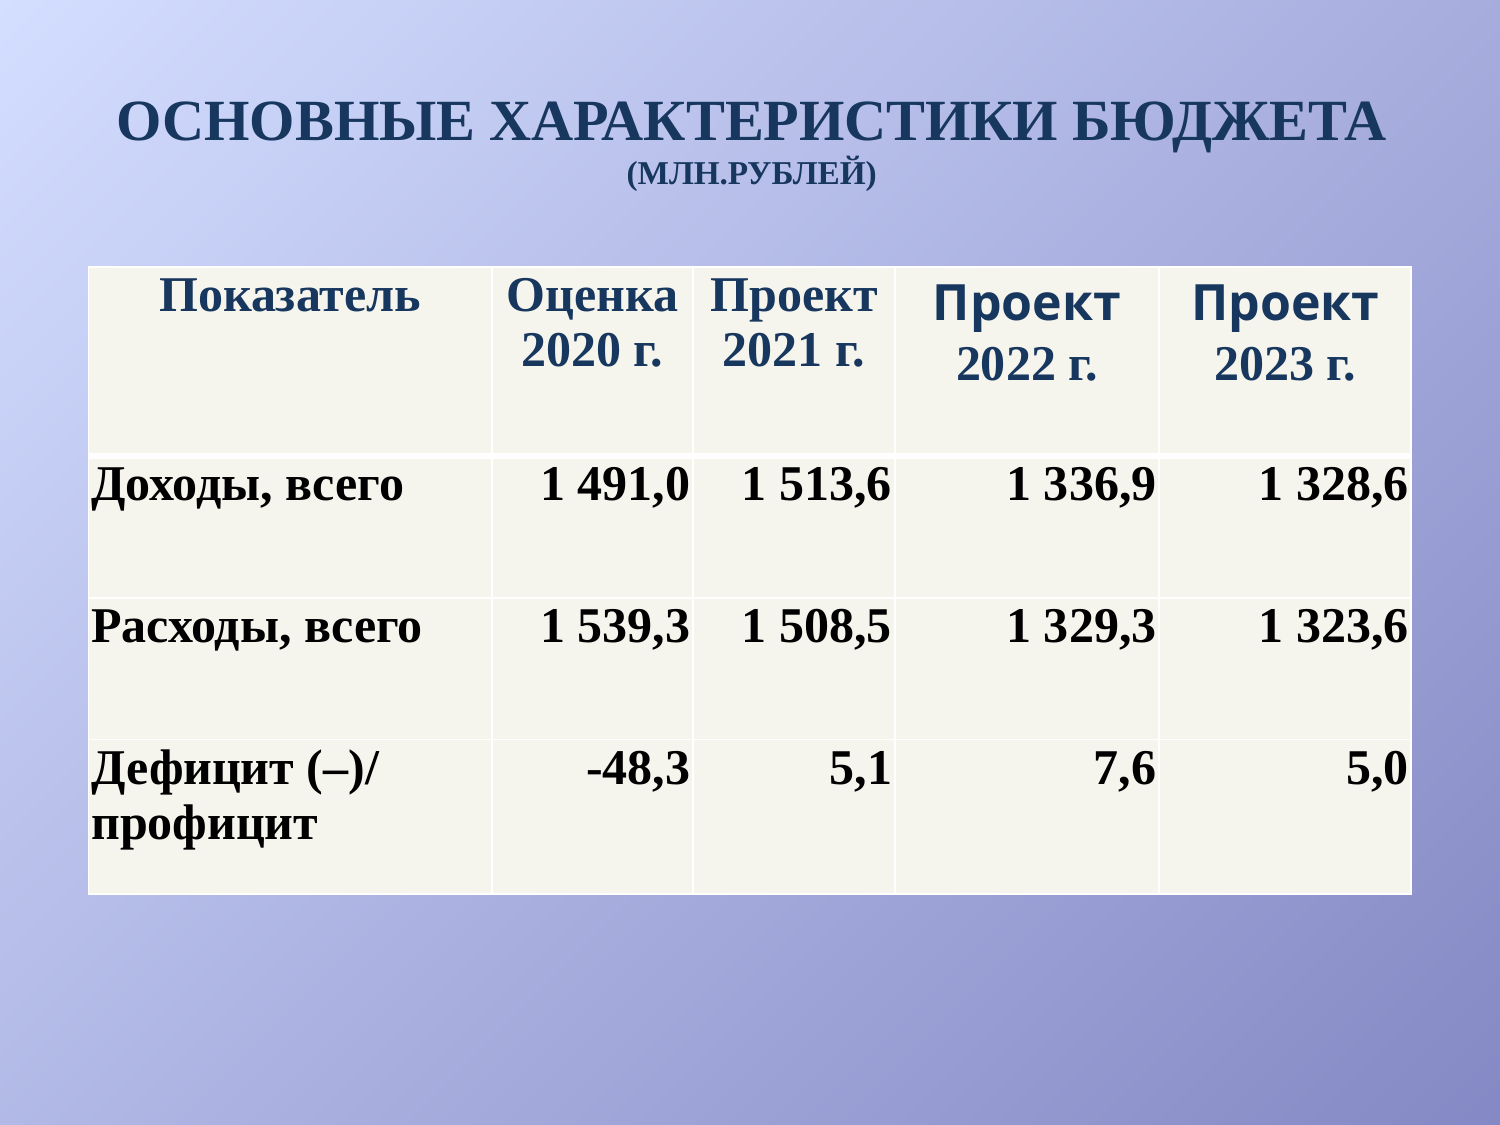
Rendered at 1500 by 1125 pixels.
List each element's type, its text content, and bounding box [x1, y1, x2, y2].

table_cell 7,6 [896, 740, 1158, 893]
table_header Показатель [89, 268, 491, 453]
table_cell 1 508,5 [694, 599, 894, 739]
table_cell 1 328,6 [1160, 459, 1410, 597]
table_cell 1 491,0 [493, 459, 692, 597]
table_header Проект 2022 г. [896, 268, 1158, 453]
table_header Проект 2021 г. [694, 268, 894, 453]
table_cell 1 539,3 [493, 599, 692, 739]
title ОСНОВНЫЕ ХАРАКТЕРИСТИКИ БЮДЖЕТА (МЛН.РУБЛЕЙ) [76, 42, 1427, 231]
table_cell 1 323,6 [1160, 599, 1410, 739]
table_cell Доходы, всего [89, 459, 491, 597]
table_cell 1 513,6 [694, 459, 894, 597]
table_cell Дефицит (–)/ профицит [89, 740, 491, 893]
table_cell -48,3 [493, 740, 692, 893]
table_cell 1 336,9 [896, 459, 1158, 597]
table_cell 1 329,3 [896, 599, 1158, 739]
table_cell 5,0 [1160, 740, 1410, 893]
table_cell Расходы, всего [89, 599, 491, 739]
table_header Проект 2023 г. [1160, 268, 1410, 453]
table_cell 5,1 [694, 740, 894, 893]
table_header Оценка 2020 г. [493, 268, 692, 453]
